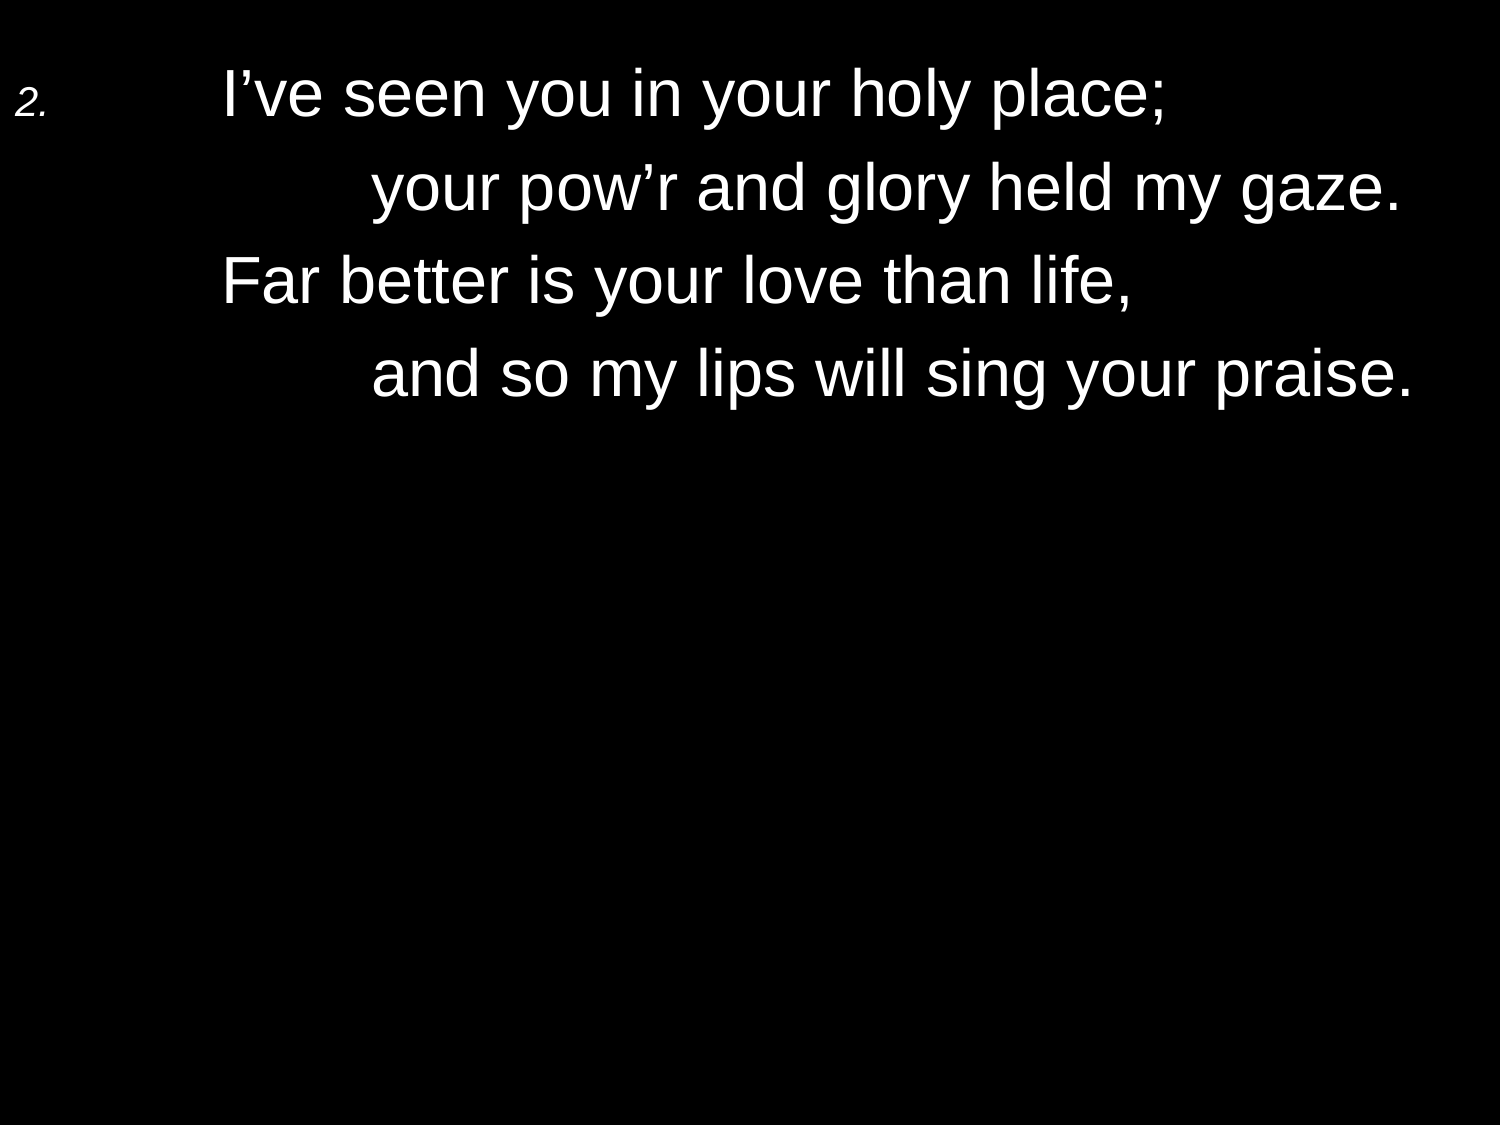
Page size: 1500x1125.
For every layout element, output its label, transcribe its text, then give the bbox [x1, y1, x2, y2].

list 2. I’ve seen you in your holy place; your pow’r and glory held my gaze. Far better is your love than life, and so my lips will sing your praise. [0, 42, 1500, 1047]
